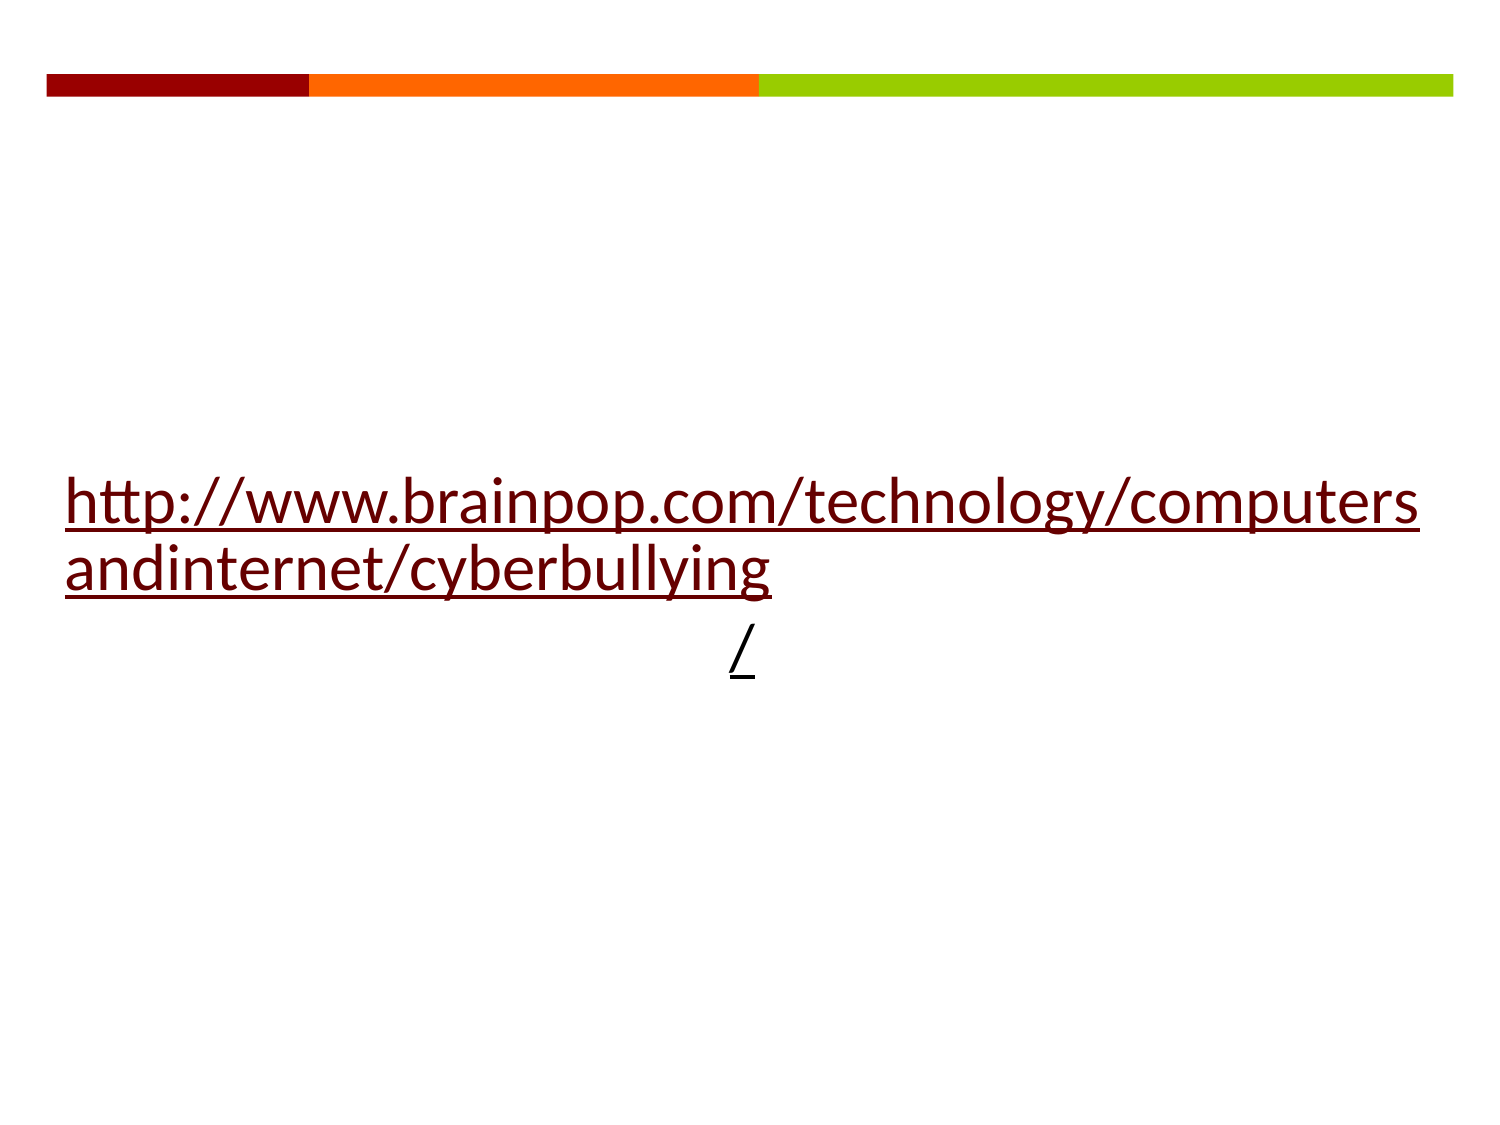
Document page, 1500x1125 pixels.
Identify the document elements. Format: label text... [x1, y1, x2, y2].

text_box http://www.brainpop.com/technology/computersandinternet/cyberbullying/ [50, 449, 1450, 625]
